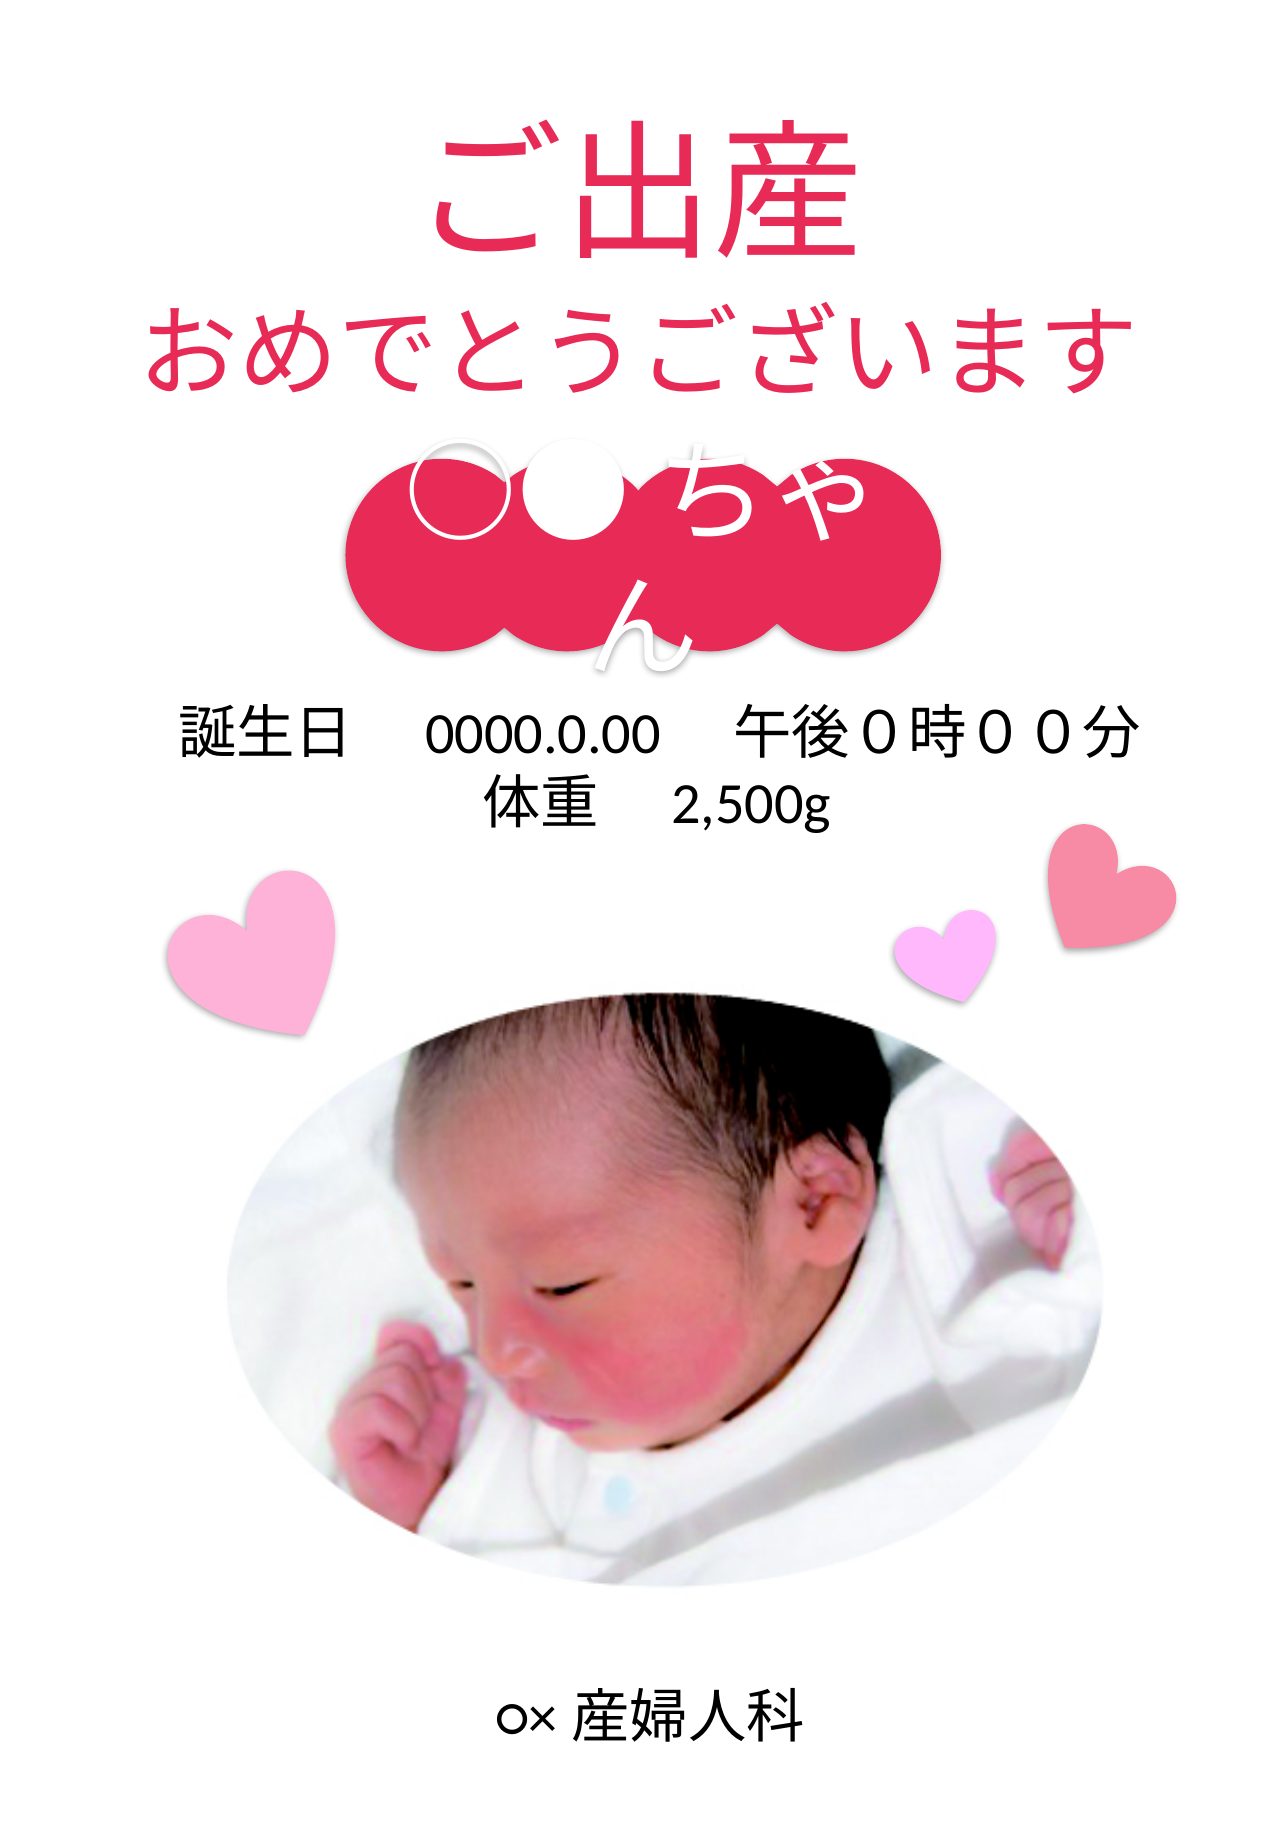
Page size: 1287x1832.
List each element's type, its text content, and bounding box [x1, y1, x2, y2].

text_box ご出産 おめでとうございます [123, 71, 1154, 416]
picture [138, 933, 1185, 1631]
text_box [944, 909, 997, 932]
text_box [1047, 823, 1178, 932]
text_box [902, 926, 938, 932]
text_box [174, 869, 336, 932]
text_box 誕生日 0000.0.00 午後０時００分 体重 2,500g [163, 688, 1156, 843]
text_box ○×産婦人科 [481, 1671, 820, 1756]
text_box ○●ちゃん [344, 458, 942, 653]
